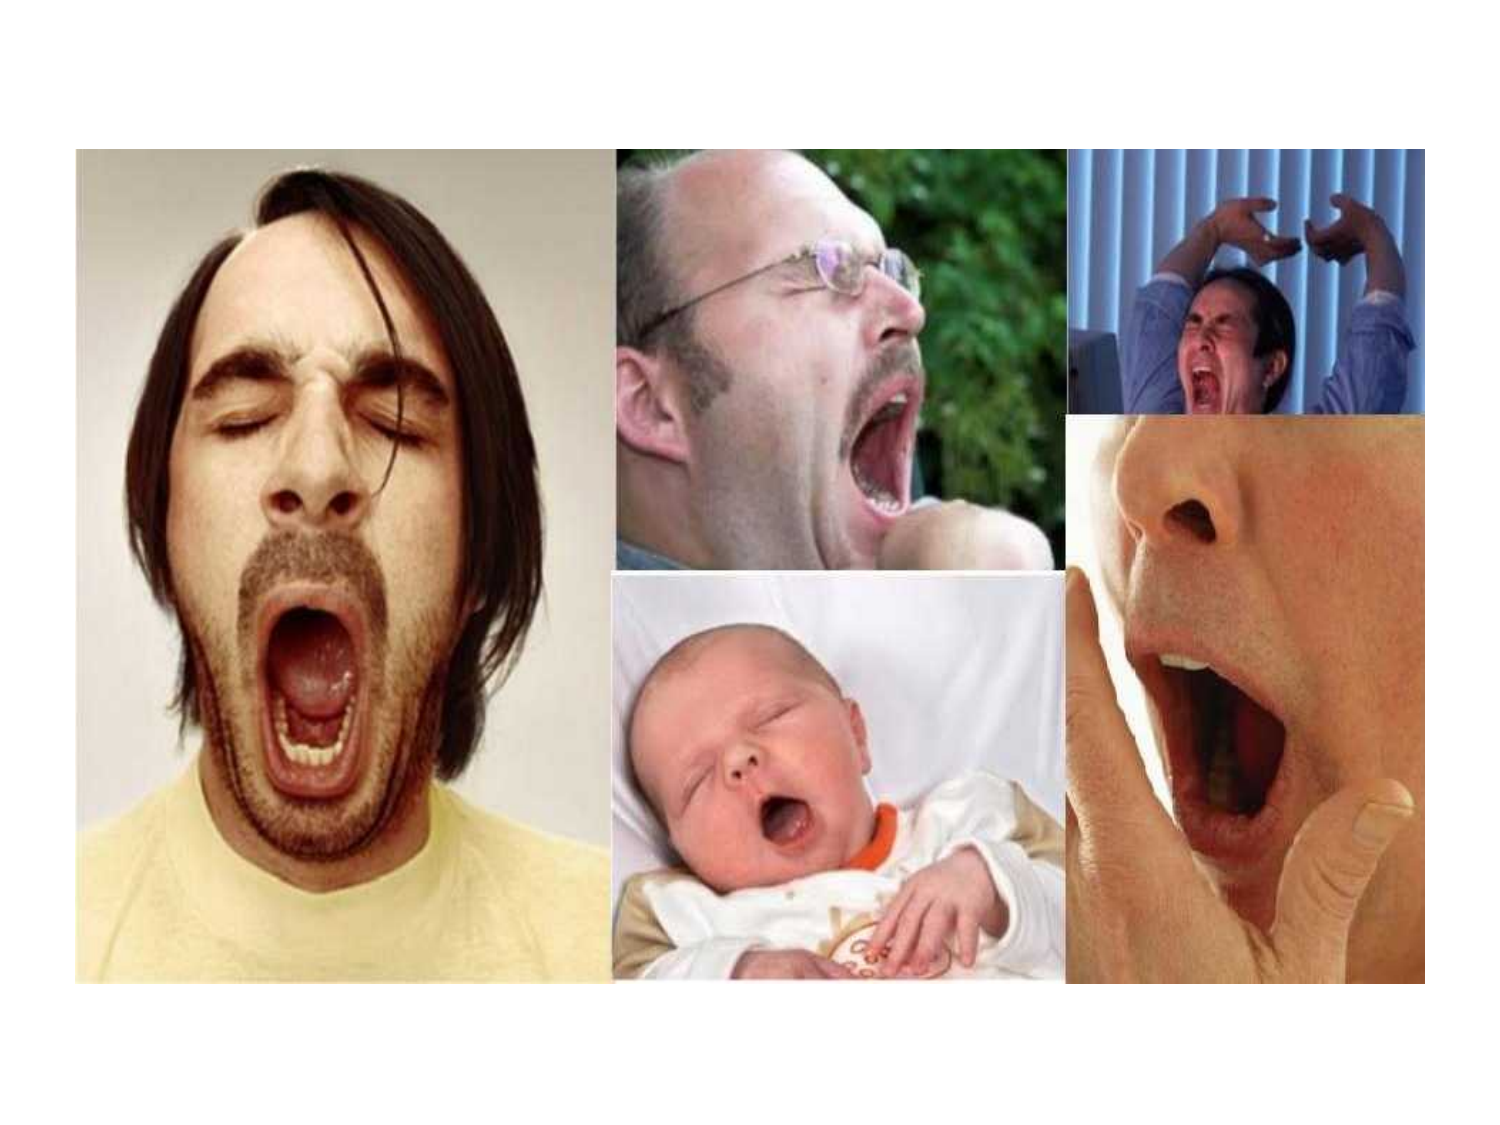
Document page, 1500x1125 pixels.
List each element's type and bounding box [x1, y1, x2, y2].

list [74, 149, 1426, 985]
